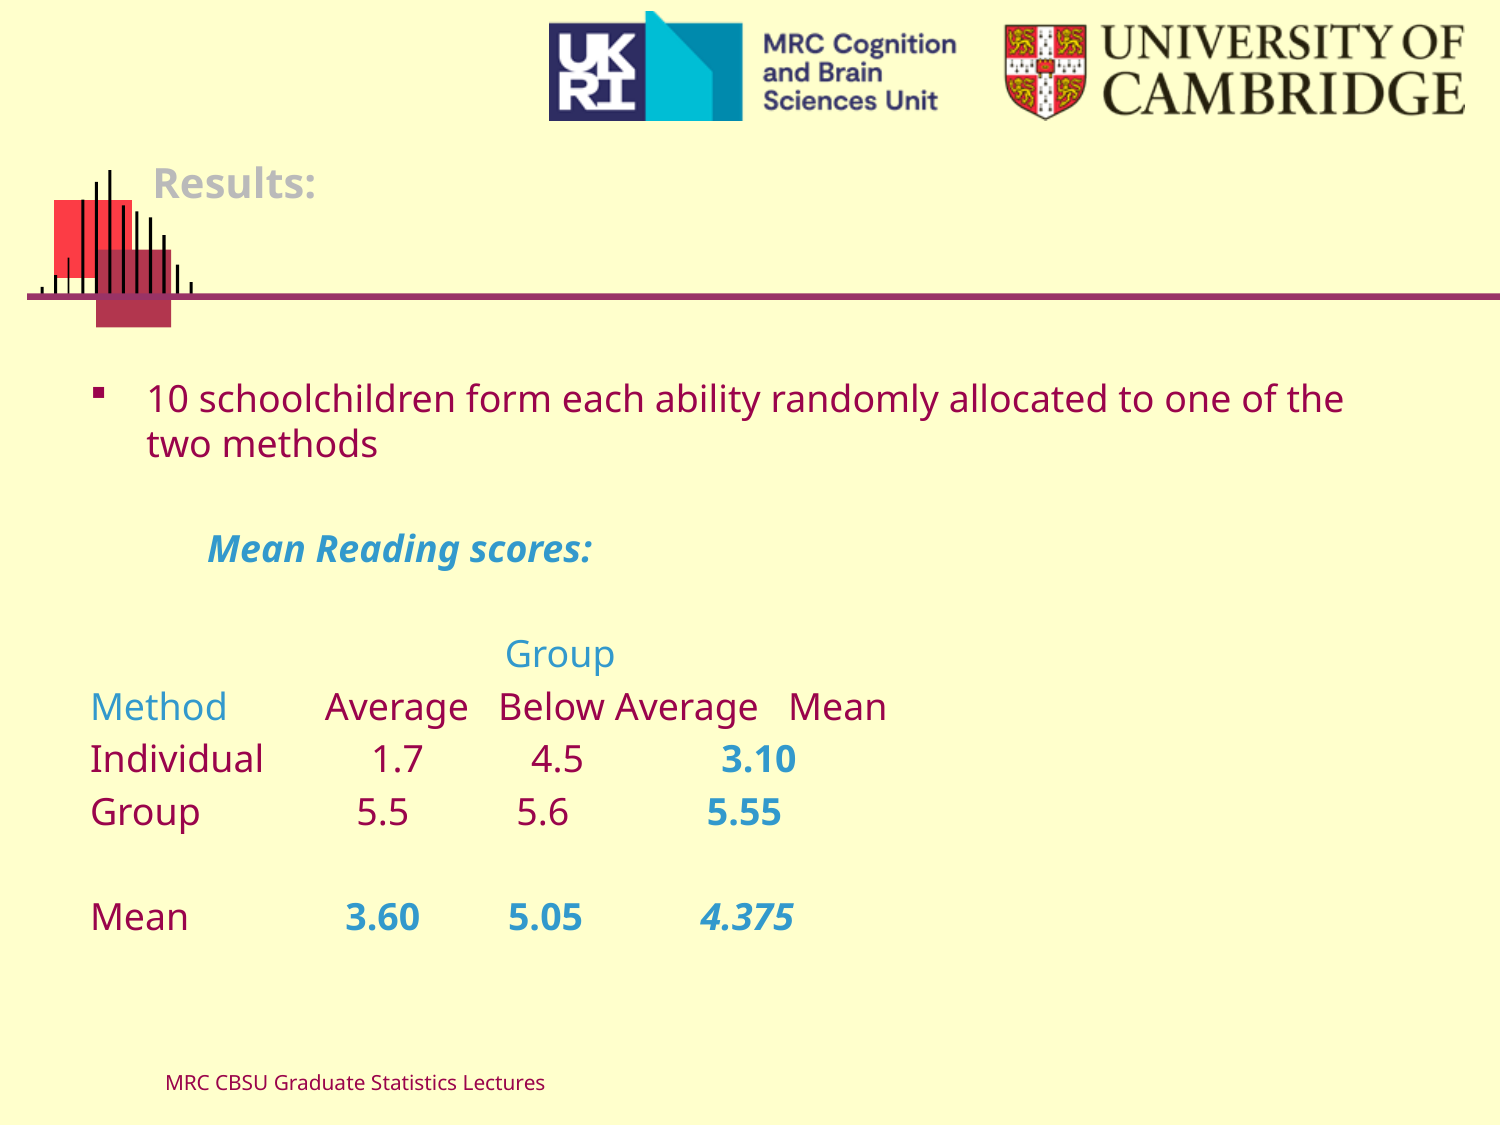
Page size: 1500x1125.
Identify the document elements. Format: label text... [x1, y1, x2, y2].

title Results: [137, 137, 988, 233]
footer MRC CBSU Graduate Statistics Lectures [149, 1062, 988, 1101]
picture [549, 11, 1465, 121]
list 10 schoolchildren form each ability randomly allocated to one of the two methods Mean Reading scores: Group Method Average Below Average Mean Individual 1.7 4.5 3.10 Group 5.5 5.6 5.55 Mean 3.60 5.05 4.375 [75, 262, 1425, 1038]
